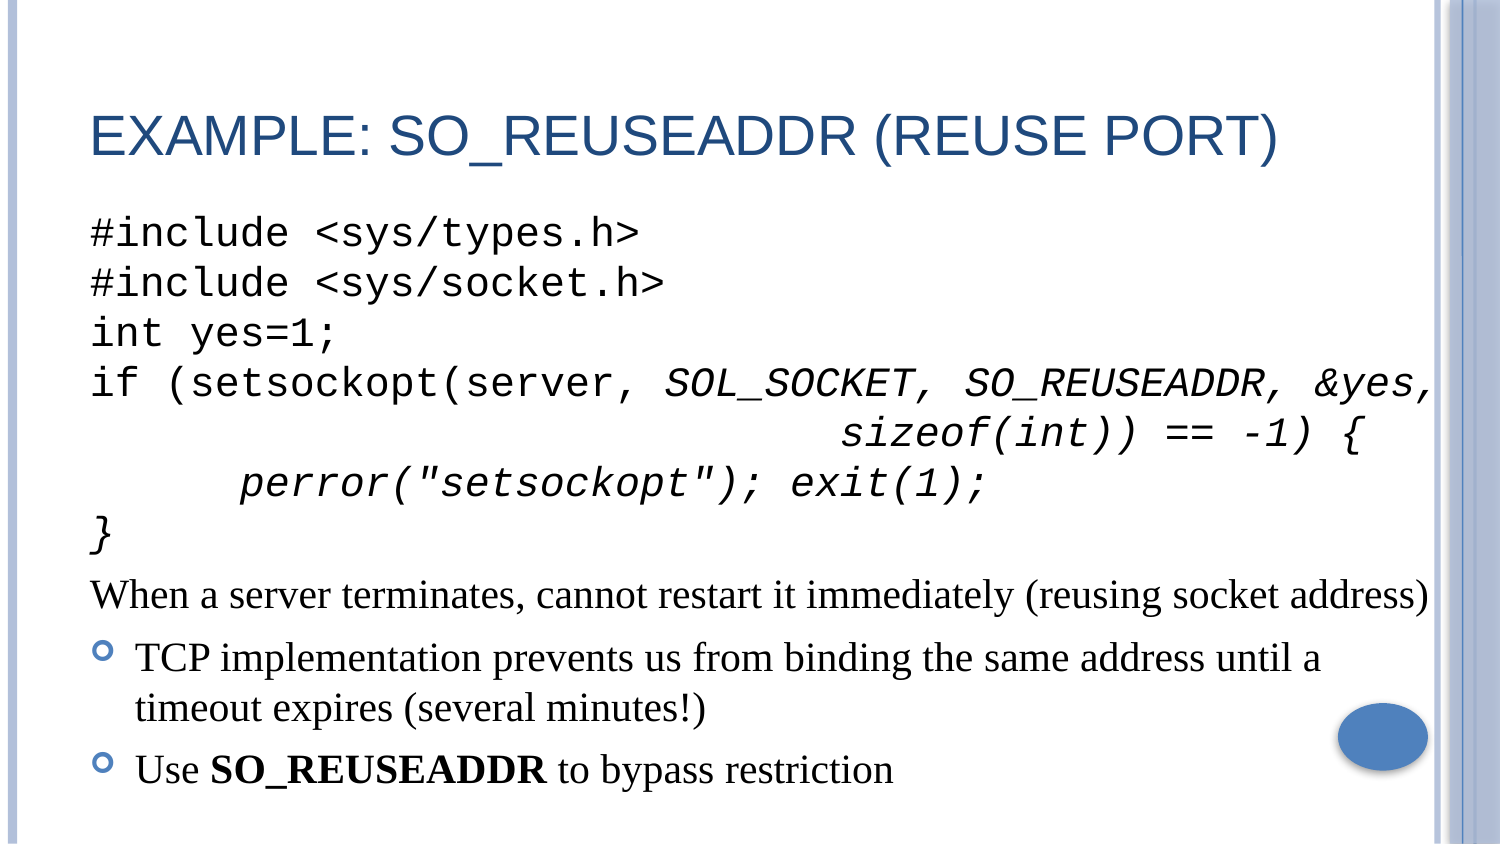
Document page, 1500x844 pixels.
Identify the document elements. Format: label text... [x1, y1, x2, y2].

title Example: SO_REUSEADDR (Reuse Port) [75, 33, 1300, 175]
list #include <sys/types.h> #include <sys/socket.h> int yes=1; if (setsockopt(server, SOL_SOCKET, SO_REUSEADDR, &yes, sizeof(int)) == -1) { perror("setsockopt"); exit(1); } When a server terminates, cannot restart it immediately (reusing socket address) TCP implementation prevents us from binding the same address until a timeout expires (several minutes!) Use SO_REUSEADDR to bypass restriction [75, 196, 1463, 797]
